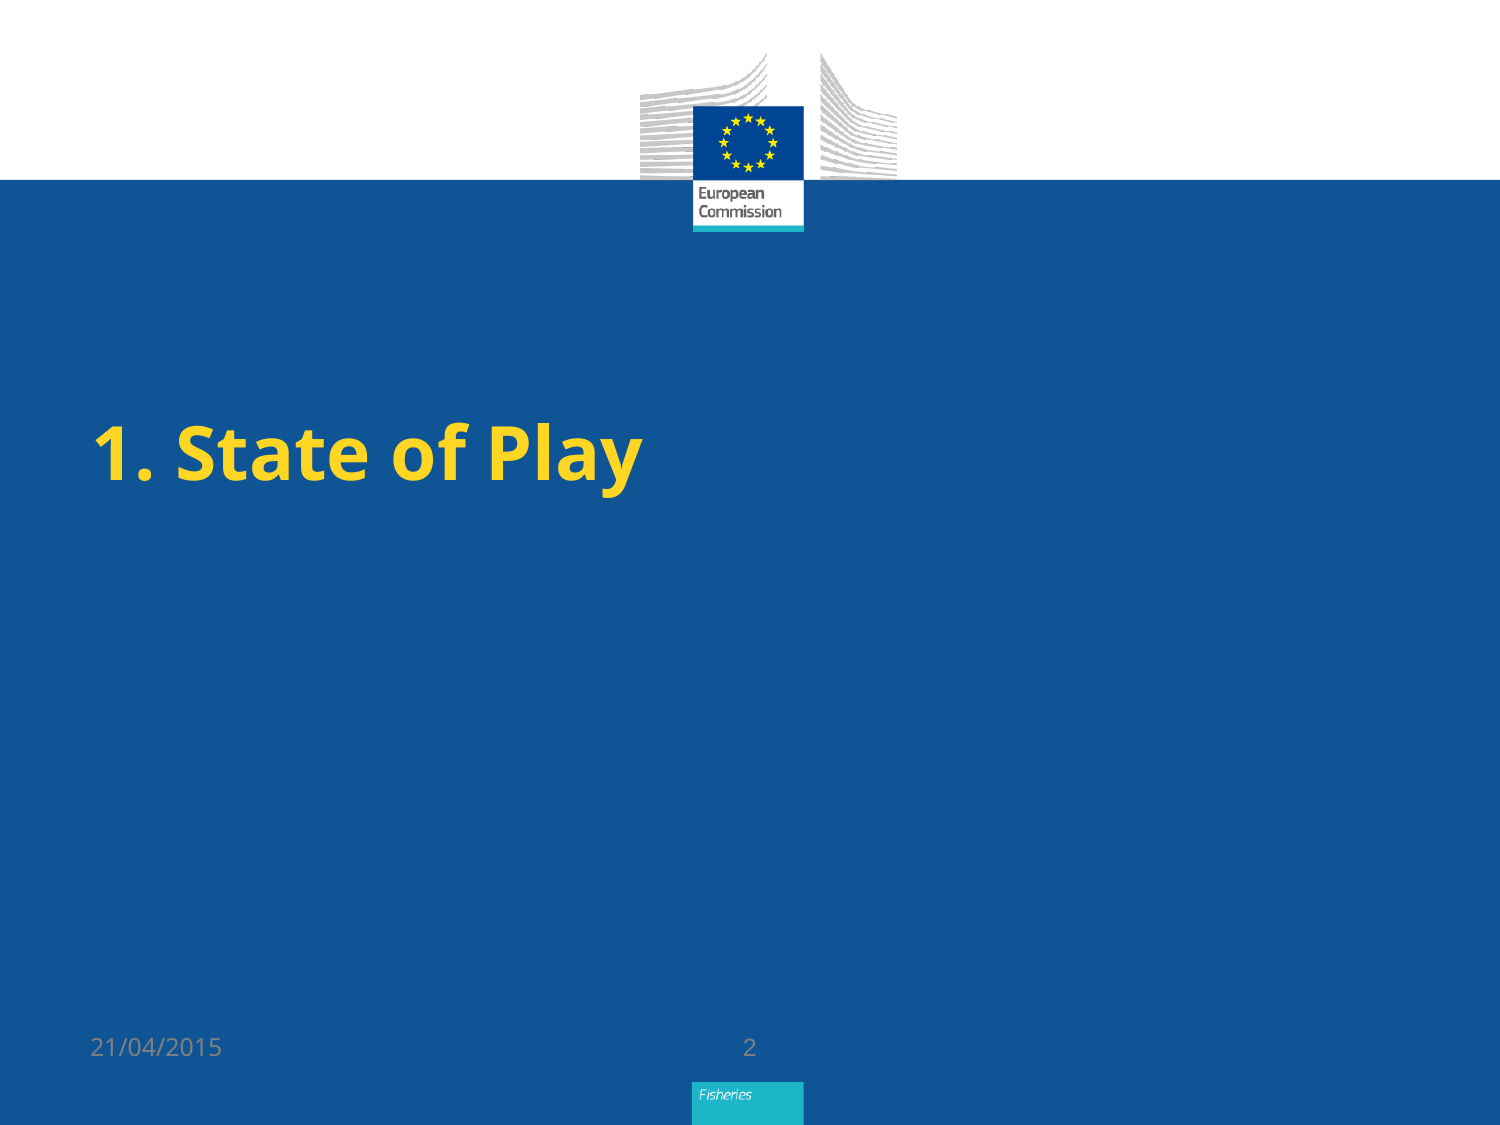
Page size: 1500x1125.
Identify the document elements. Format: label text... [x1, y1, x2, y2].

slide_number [74, 1024, 266, 1103]
picture [691, 1082, 804, 1125]
title 1. State of Play [76, 278, 1424, 622]
slide_number 2 [714, 1024, 786, 1103]
picture [598, 53, 897, 278]
